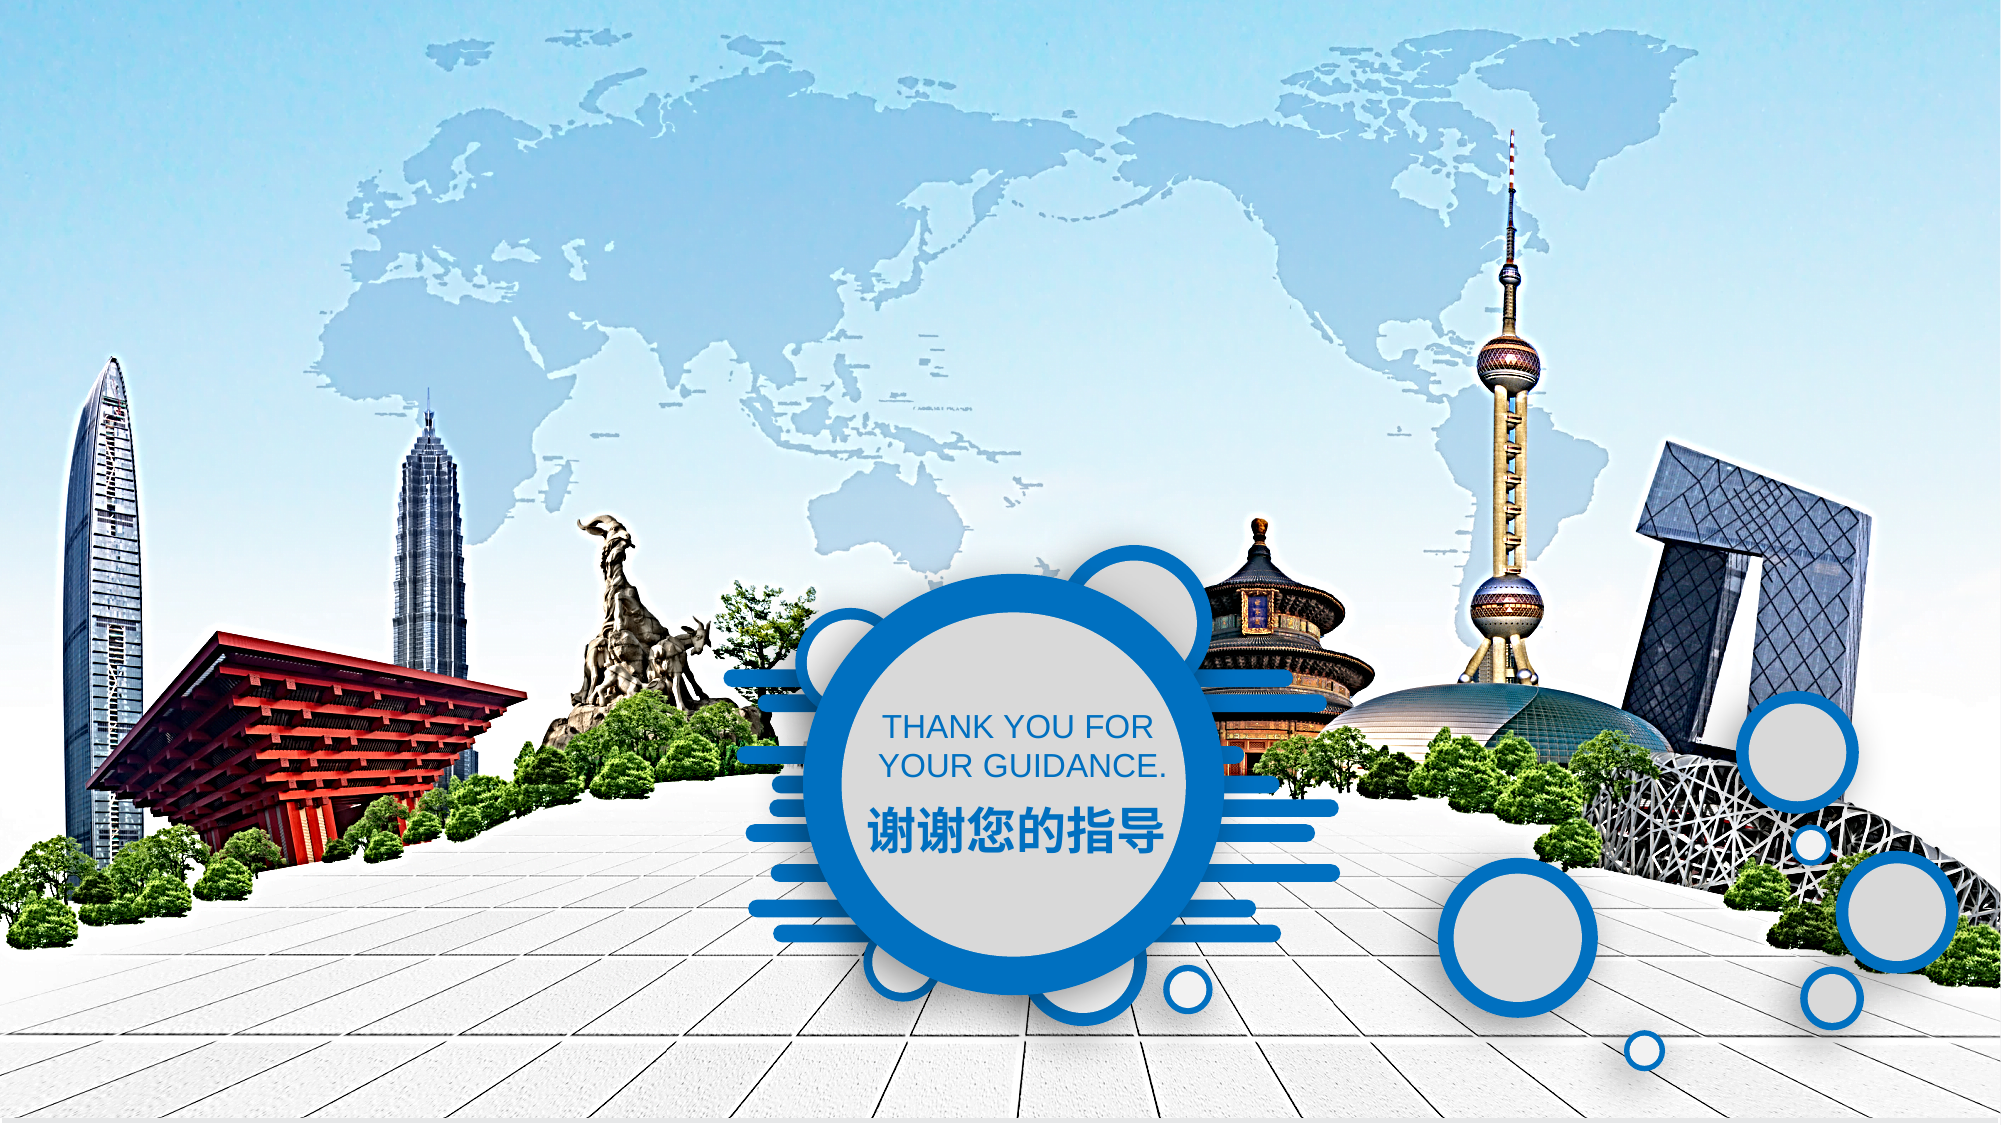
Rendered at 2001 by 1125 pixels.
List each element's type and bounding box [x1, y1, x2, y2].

picture [0, 0, 2001, 1118]
text_box [1626, 1032, 1663, 1070]
text_box [1792, 826, 1830, 864]
text_box [1837, 852, 1957, 972]
text_box [1802, 968, 1862, 1029]
text_box [805, 575, 1223, 994]
text_box [1020, 1003, 1145, 1024]
text_box [1738, 693, 1857, 812]
text_box [1057, 547, 1211, 574]
text_box [1165, 1003, 1211, 1013]
text_box [1439, 859, 1596, 1016]
